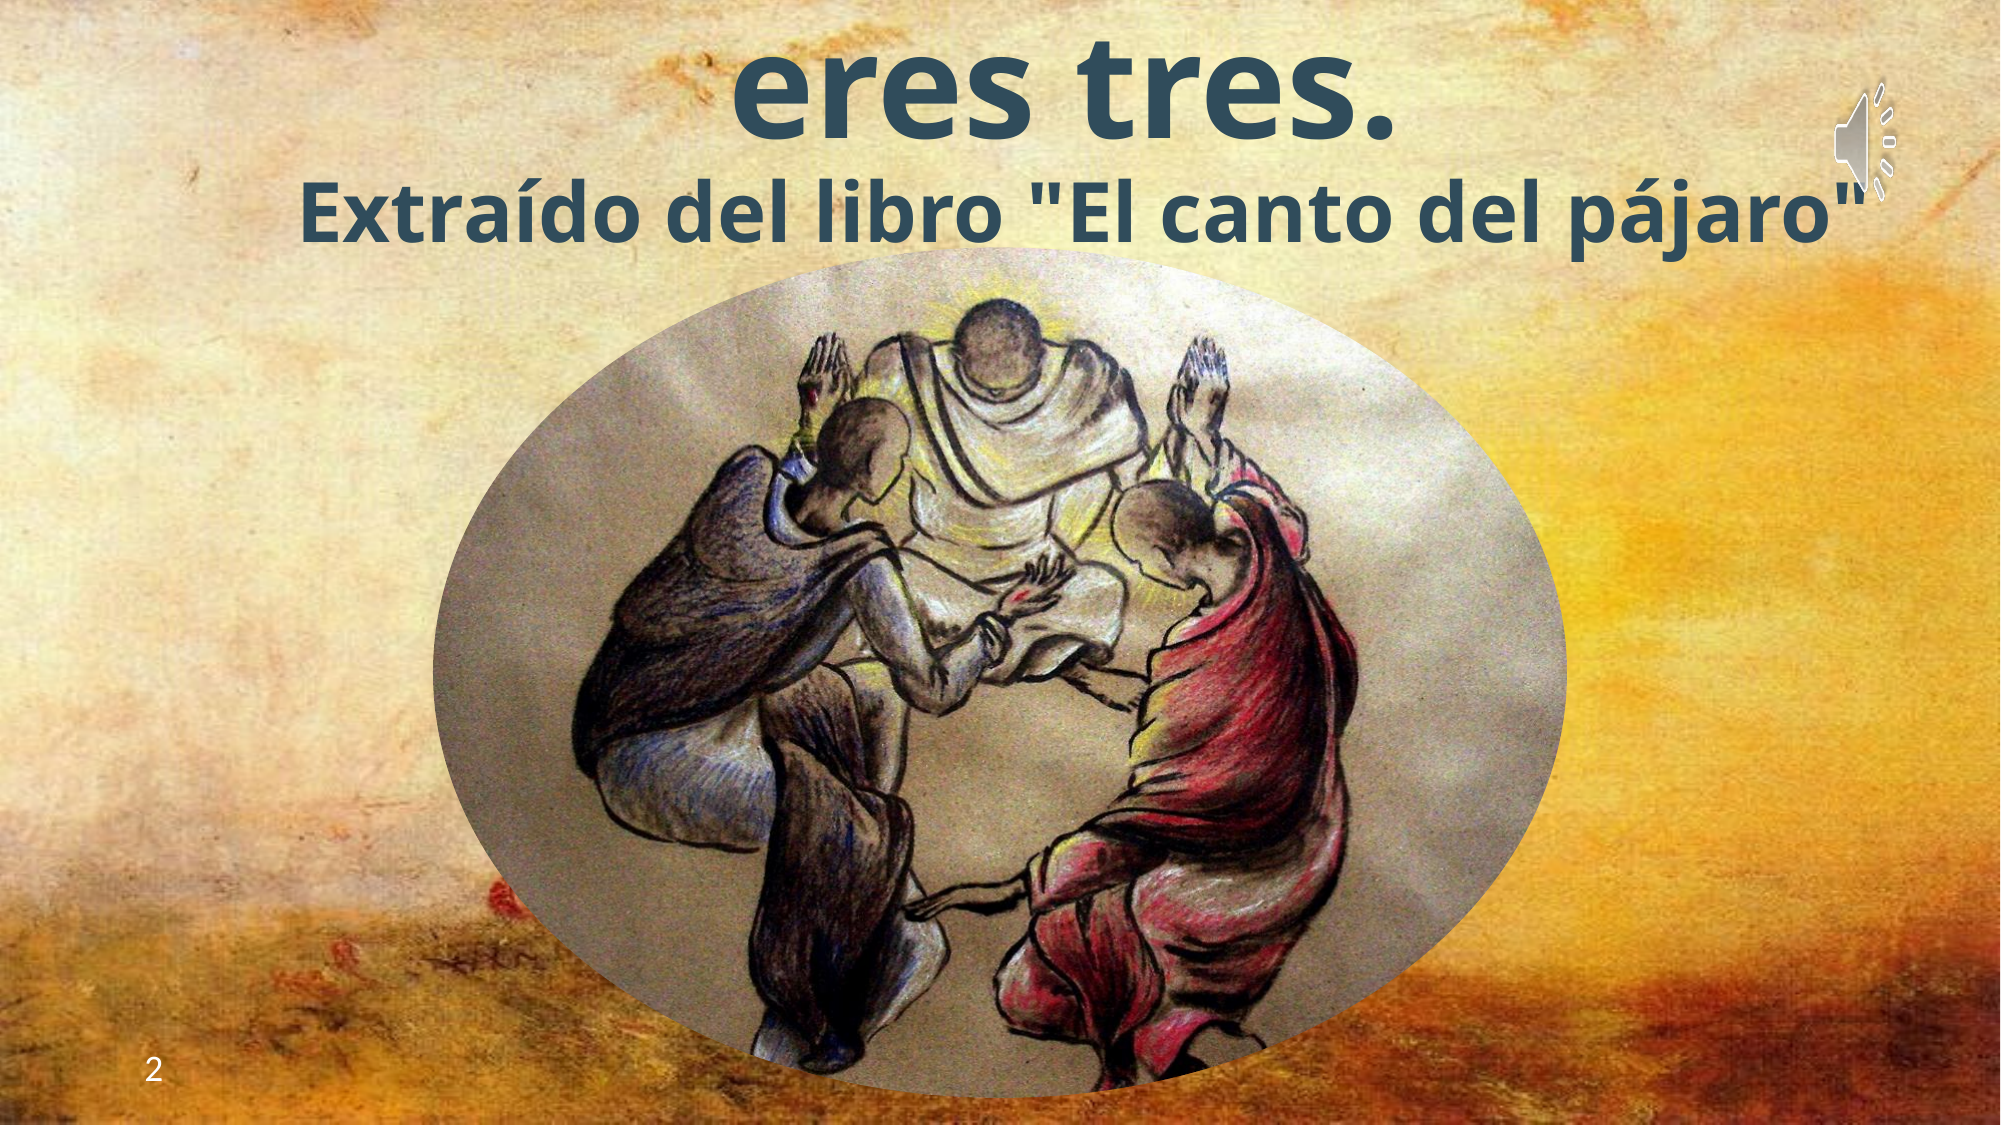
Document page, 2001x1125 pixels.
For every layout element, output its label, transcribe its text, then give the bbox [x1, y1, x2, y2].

text_box 2 [68, 1036, 240, 1097]
picture [0, 0, 2001, 1125]
title Nosotros somos tres. Tú eres tres. Extraído del libro "El canto del pájaro" [168, 33, 2000, 269]
